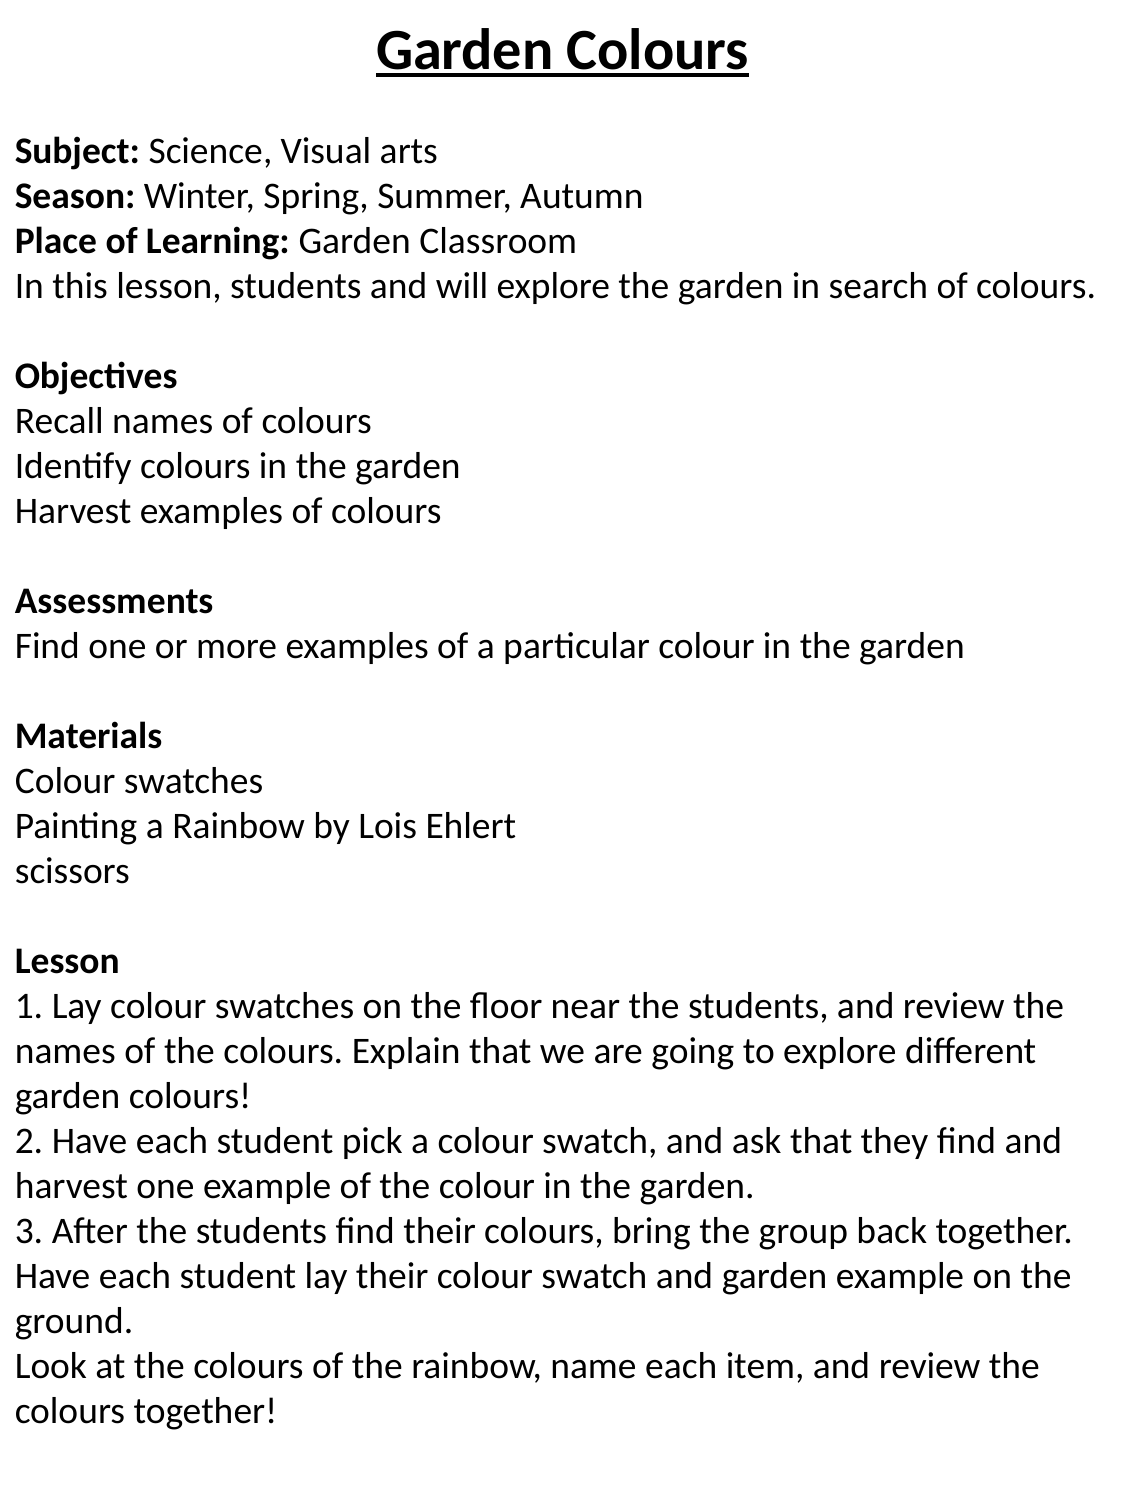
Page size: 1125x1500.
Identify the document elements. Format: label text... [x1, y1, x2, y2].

text_box Garden Colours Subject: Science, Visual arts Season: Winter, Spring, Summer, Autumn Place of Learning: Garden Classroom In this lesson, students and will explore the garden in search of colours. Objectives Recall names of colours Identify colours in the garden Harvest examples of colours Assessments Find one or more examples of a particular colour in the garden Materials Colour swatches Painting a Rainbow by Lois Ehlert scissors Lesson 1. Lay colour swatches on the floor near the students, and review the names of the colours. Explain that we are going to explore different garden colours! 2. Have each student pick a colour swatch, and ask that they find and harvest one example of the colour in the garden. 3. After the students find their colours, bring the group back together. Have each student lay their colour swatch and garden example on the ground. Look at the colours of the rainbow, name each item, and review the colours together! [0, 3, 1125, 1439]
